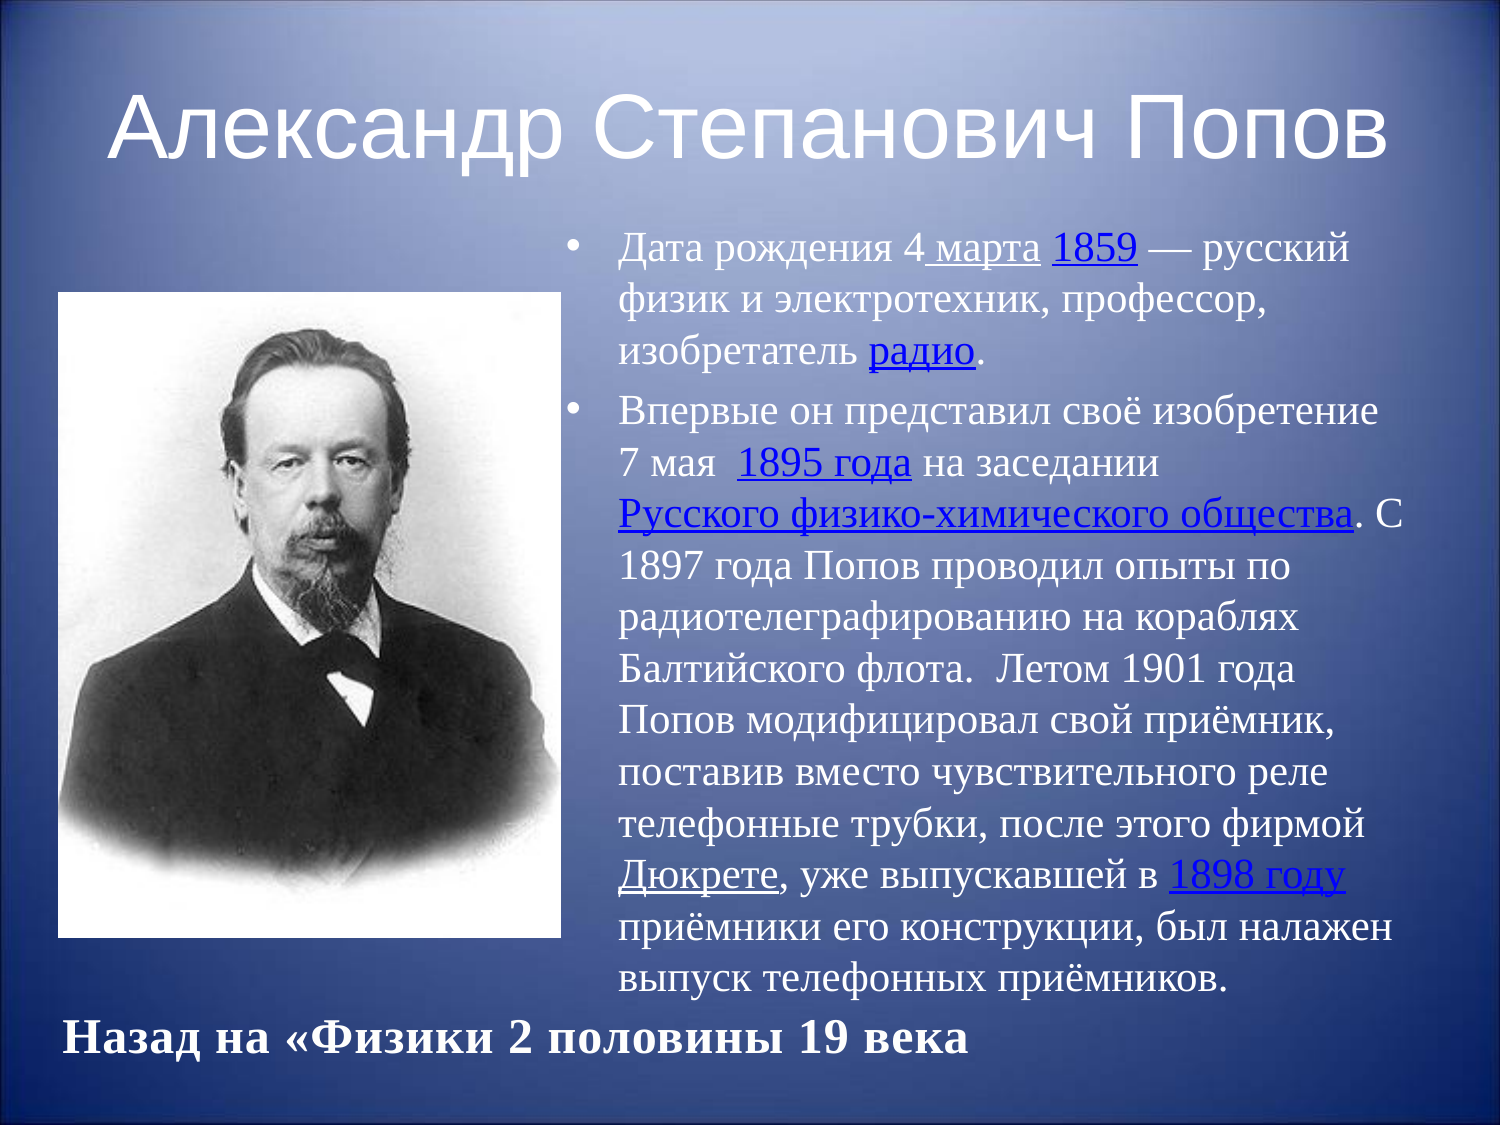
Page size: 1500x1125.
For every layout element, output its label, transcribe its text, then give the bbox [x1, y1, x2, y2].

text_box Назад на «Физики 2 половины 19 века [47, 996, 985, 1071]
picture [0, 0, 1500, 1125]
title Александр Степанович Попов [74, 44, 1426, 200]
list Дата рождения 4 марта 1859 — русский физик и электротехник, профессор, изобретатель радио. Впервые он представил своё изобретение 7 мая 1895 года на заседании Русского физико-химического общества. С 1897 года Попов проводил опыты по радиотелеграфированию на кораблях Балтийского флота. Летом 1901 года Попов модифицировал свой приёмник, поставив вместо чувствительного реле телефонные трубки, после этого фирмой Дюкрете, уже выпускавшей в 1898 году приёмники его конструкции, был налажен выпуск телефонных приёмников. [550, 210, 1426, 1020]
